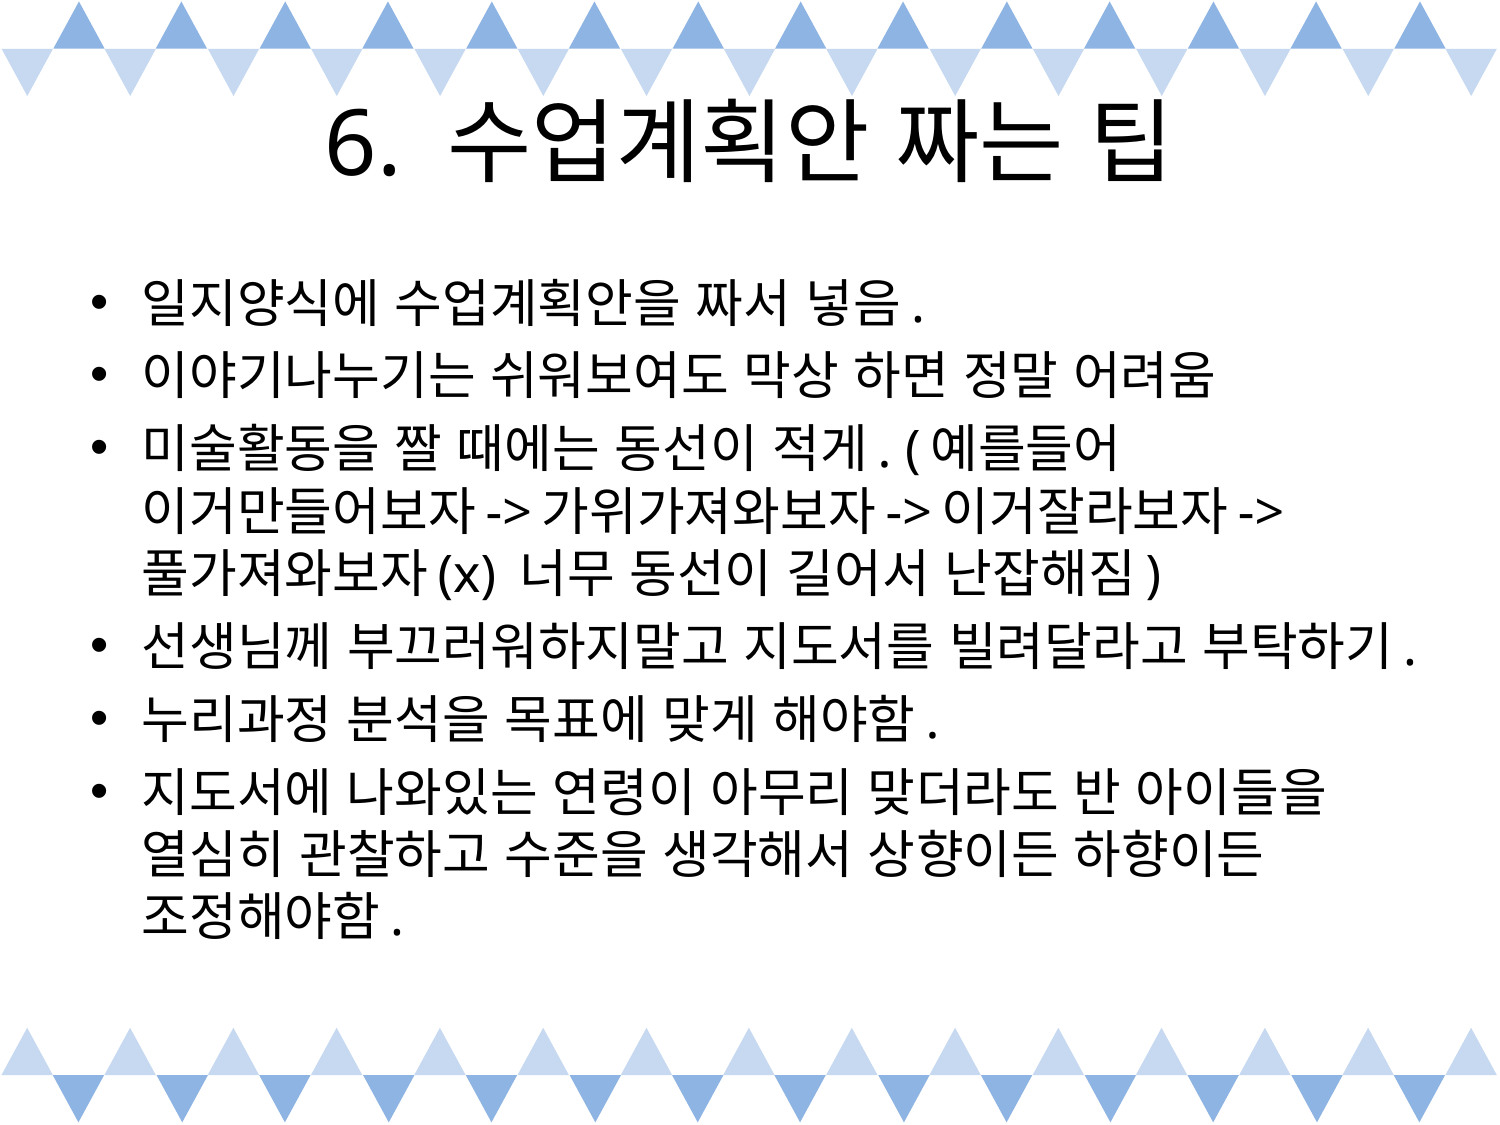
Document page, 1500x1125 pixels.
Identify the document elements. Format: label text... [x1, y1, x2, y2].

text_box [1, 1027, 1498, 1123]
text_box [1, 1, 1498, 97]
title 6. 수업계획안 짜는 팁 [75, 106, 1425, 233]
list 일지양식에 수업계획안을 짜서 넣음. 이야기나누기는 쉬워보여도 막상 하면 정말 어려움 미술활동을 짤 때에는 동선이 적게. (예를들어 이거만들어보자->가위가져와보자->이거잘라보자->풀가져와보자(x) 너무 동선이 길어서 난잡해짐) 선생님께 부끄러워하지말고 지도서를 빌려달라고 부탁하기. 누리과정 분석을 목표에 맞게 해야함. 지도서에 나와있는 연령이 아무리 맞더라도 반 아이들을 열심히 관찰하고 수준을 생각해서 상향이든 하향이든 조정해야함. [75, 262, 1425, 1005]
